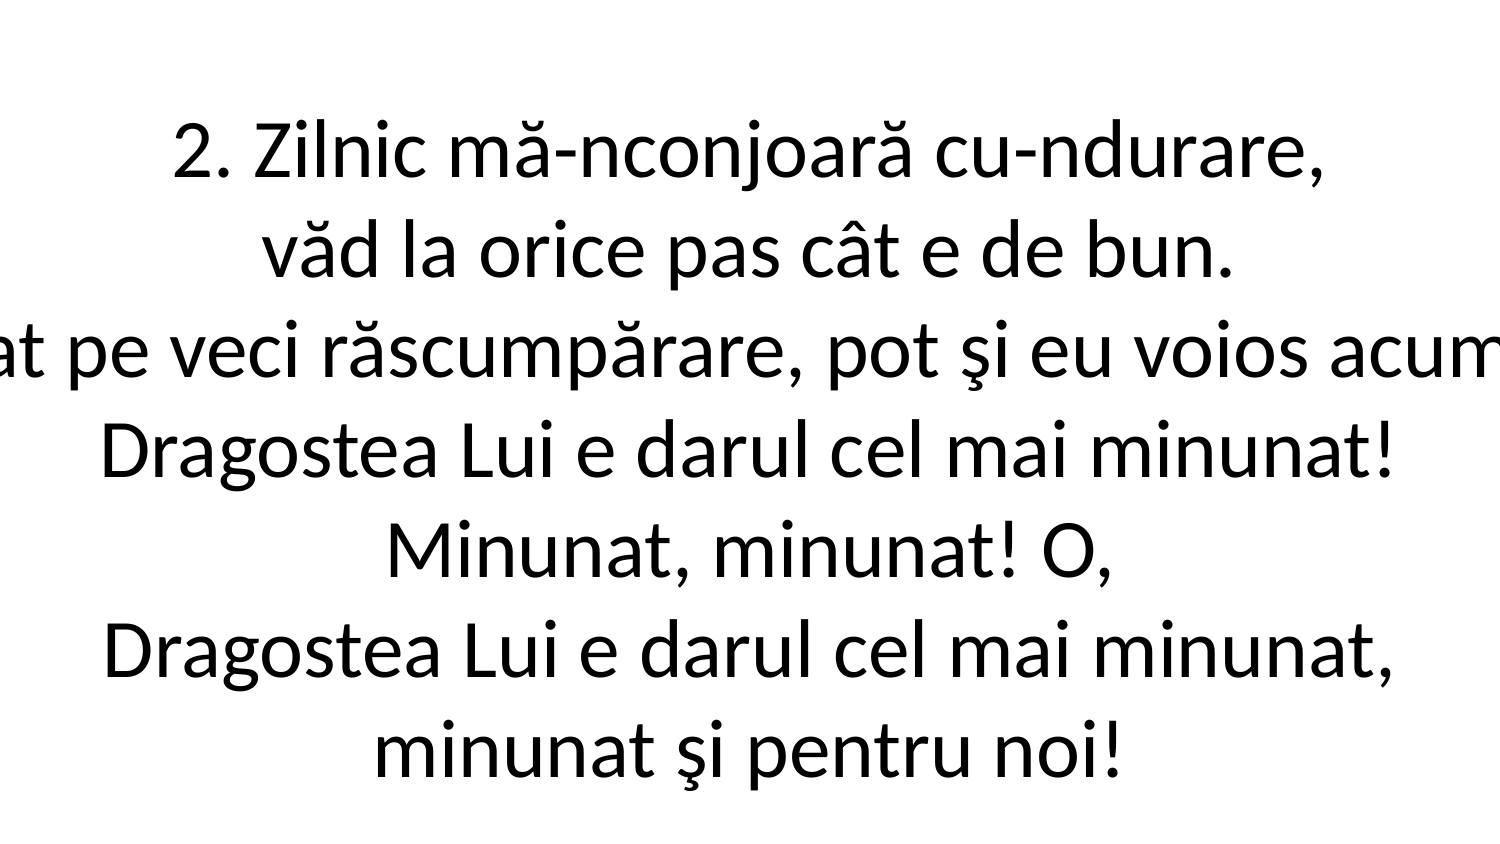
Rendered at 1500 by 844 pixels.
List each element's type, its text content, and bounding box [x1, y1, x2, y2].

text_box 2. Zilnic mă-nconjoară cu-ndurare, văd la orice pas cât e de bun. El mi-a dat pe veci răscumpărare, pot şi eu voios acum să spun: Dragostea Lui e darul cel mai minunat! Minunat, minunat! O, Dragostea Lui e darul cel mai minunat, minunat şi pentru noi! [0, 42, 1500, 802]
